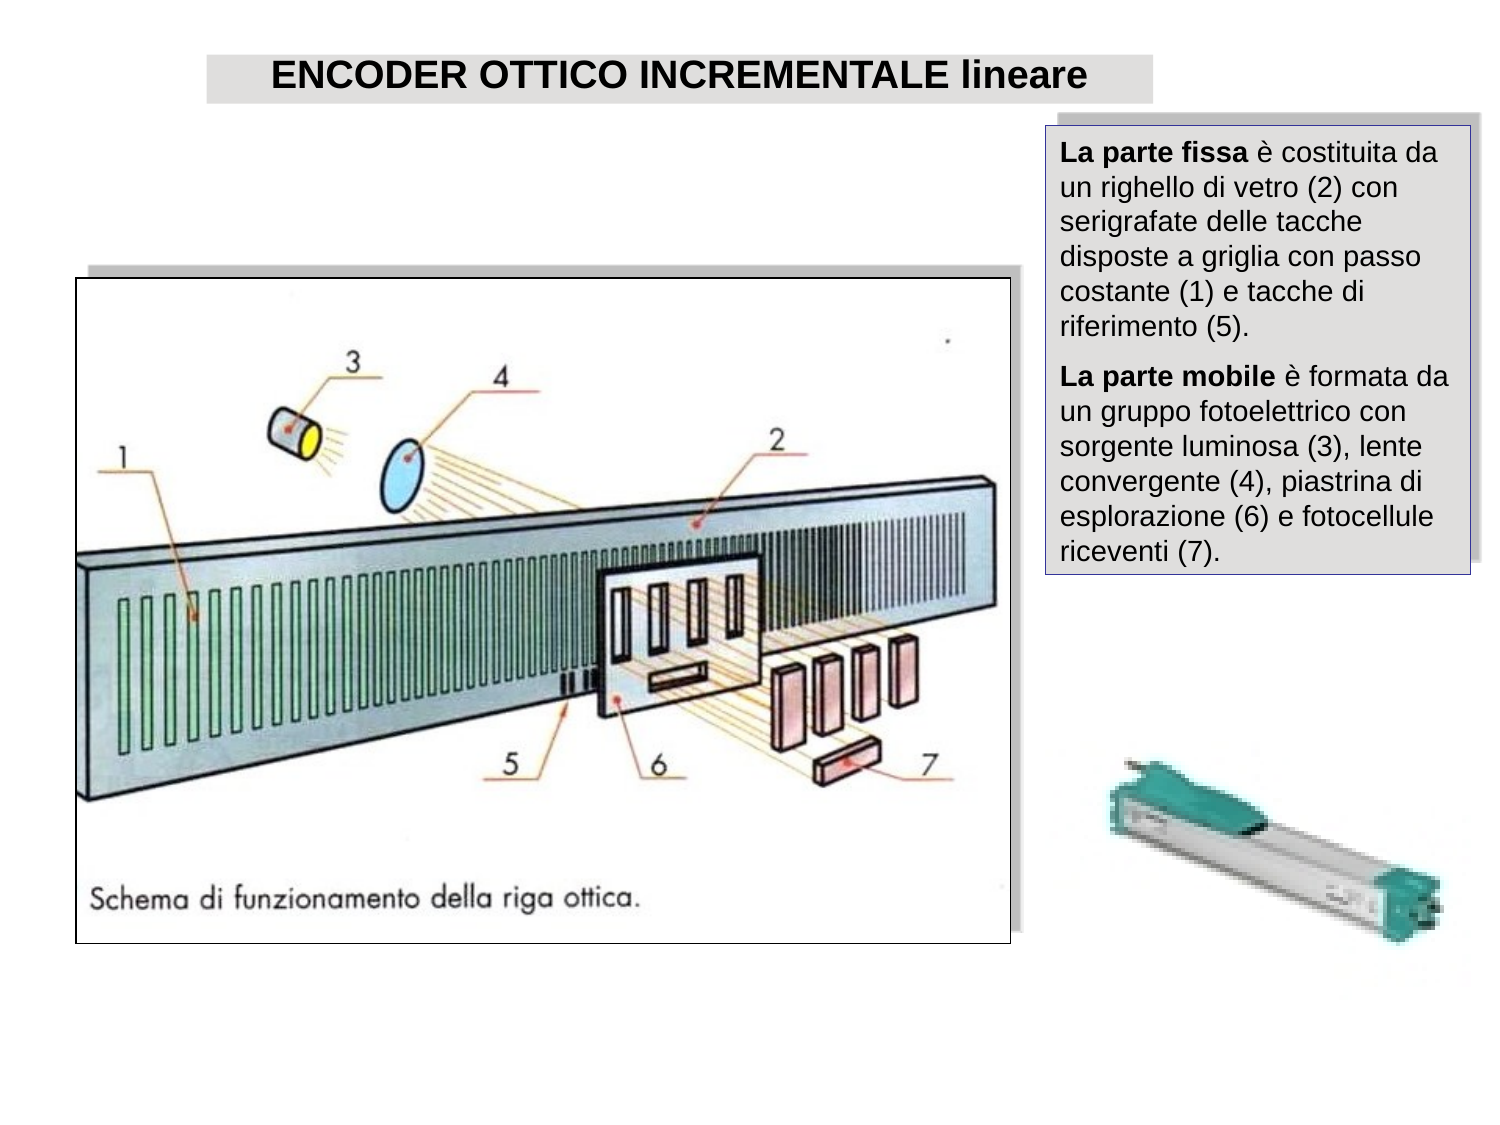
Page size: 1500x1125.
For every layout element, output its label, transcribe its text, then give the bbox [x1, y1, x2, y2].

picture [76, 278, 1010, 943]
picture [1045, 692, 1471, 1000]
text_box La parte fissa è costituita da un righello di vetro (2) con serigrafate delle tacche disposte a griglia con passo costante (1) e tacche di riferimento (5). La parte mobile è formata da un gruppo fotoelettrico con sorgente luminosa (3), lente convergente (4), piastrina di esplorazione (6) e fotocellule riceventi (7). [1045, 125, 1471, 575]
title ENCODER OTTICO INCREMENTALE lineare [206, 54, 1154, 104]
